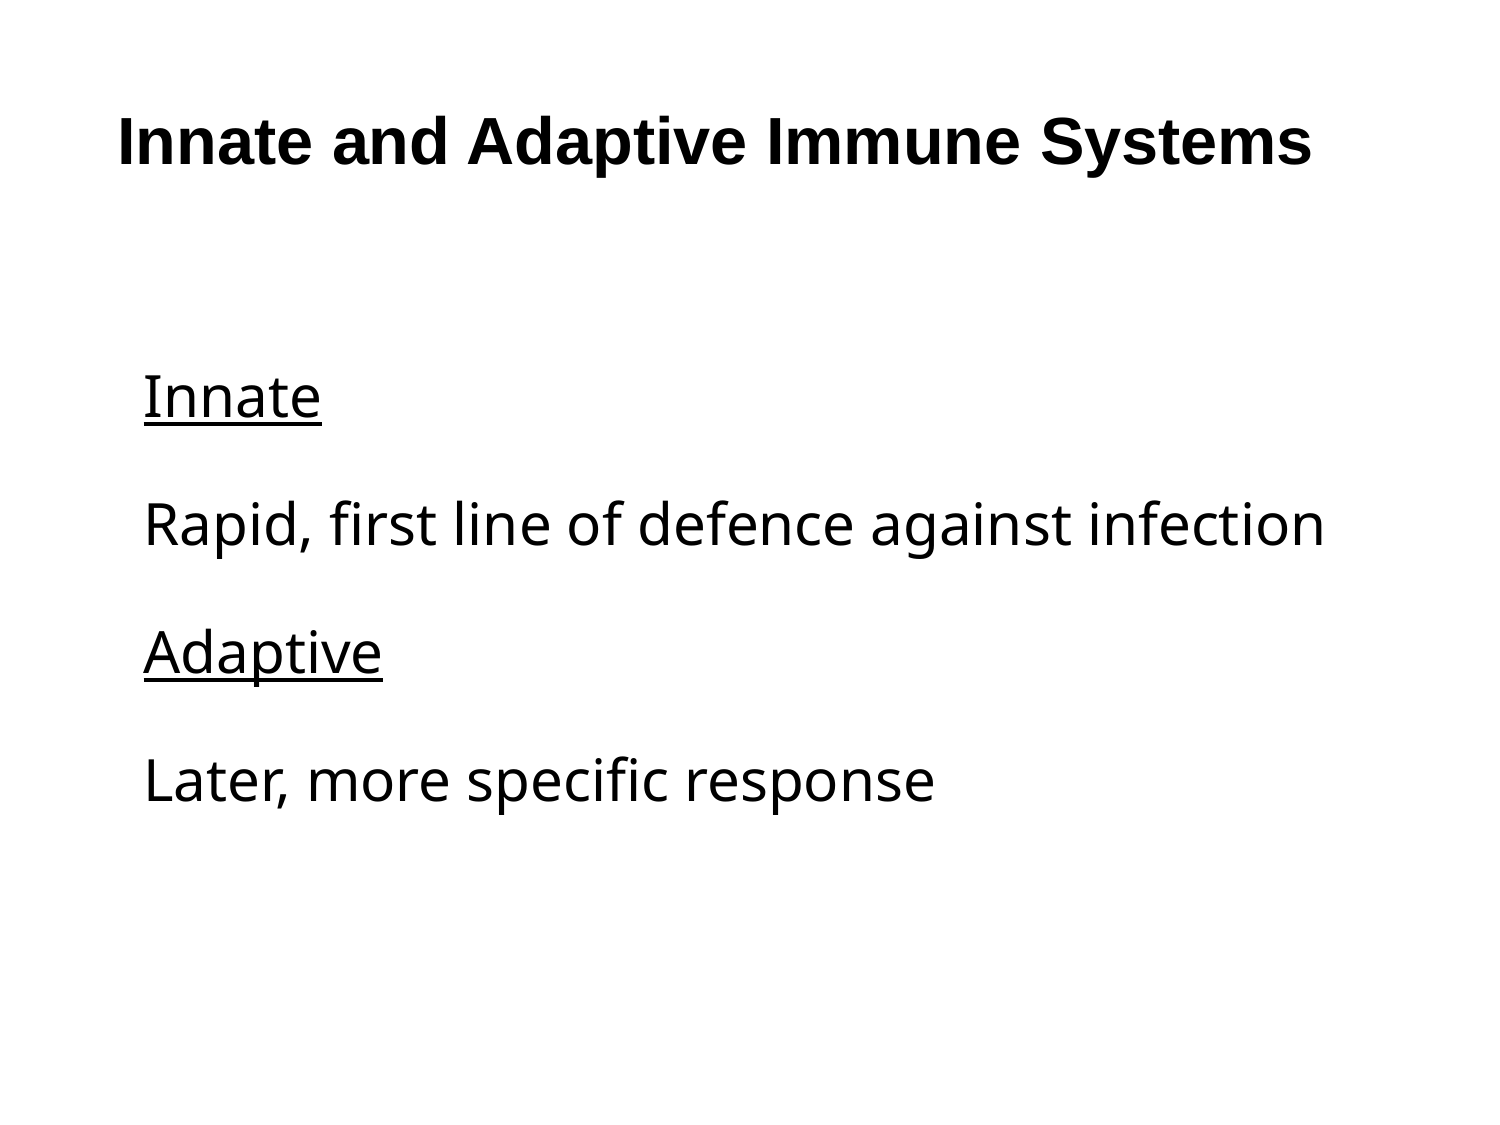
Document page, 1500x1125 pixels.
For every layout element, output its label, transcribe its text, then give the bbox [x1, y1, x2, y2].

text_box Innate and Adaptive Immune Systems [41, 90, 1392, 278]
text_box Innate Rapid, first line of defence against infection Adaptive Later, more specific response [128, 316, 1428, 992]
